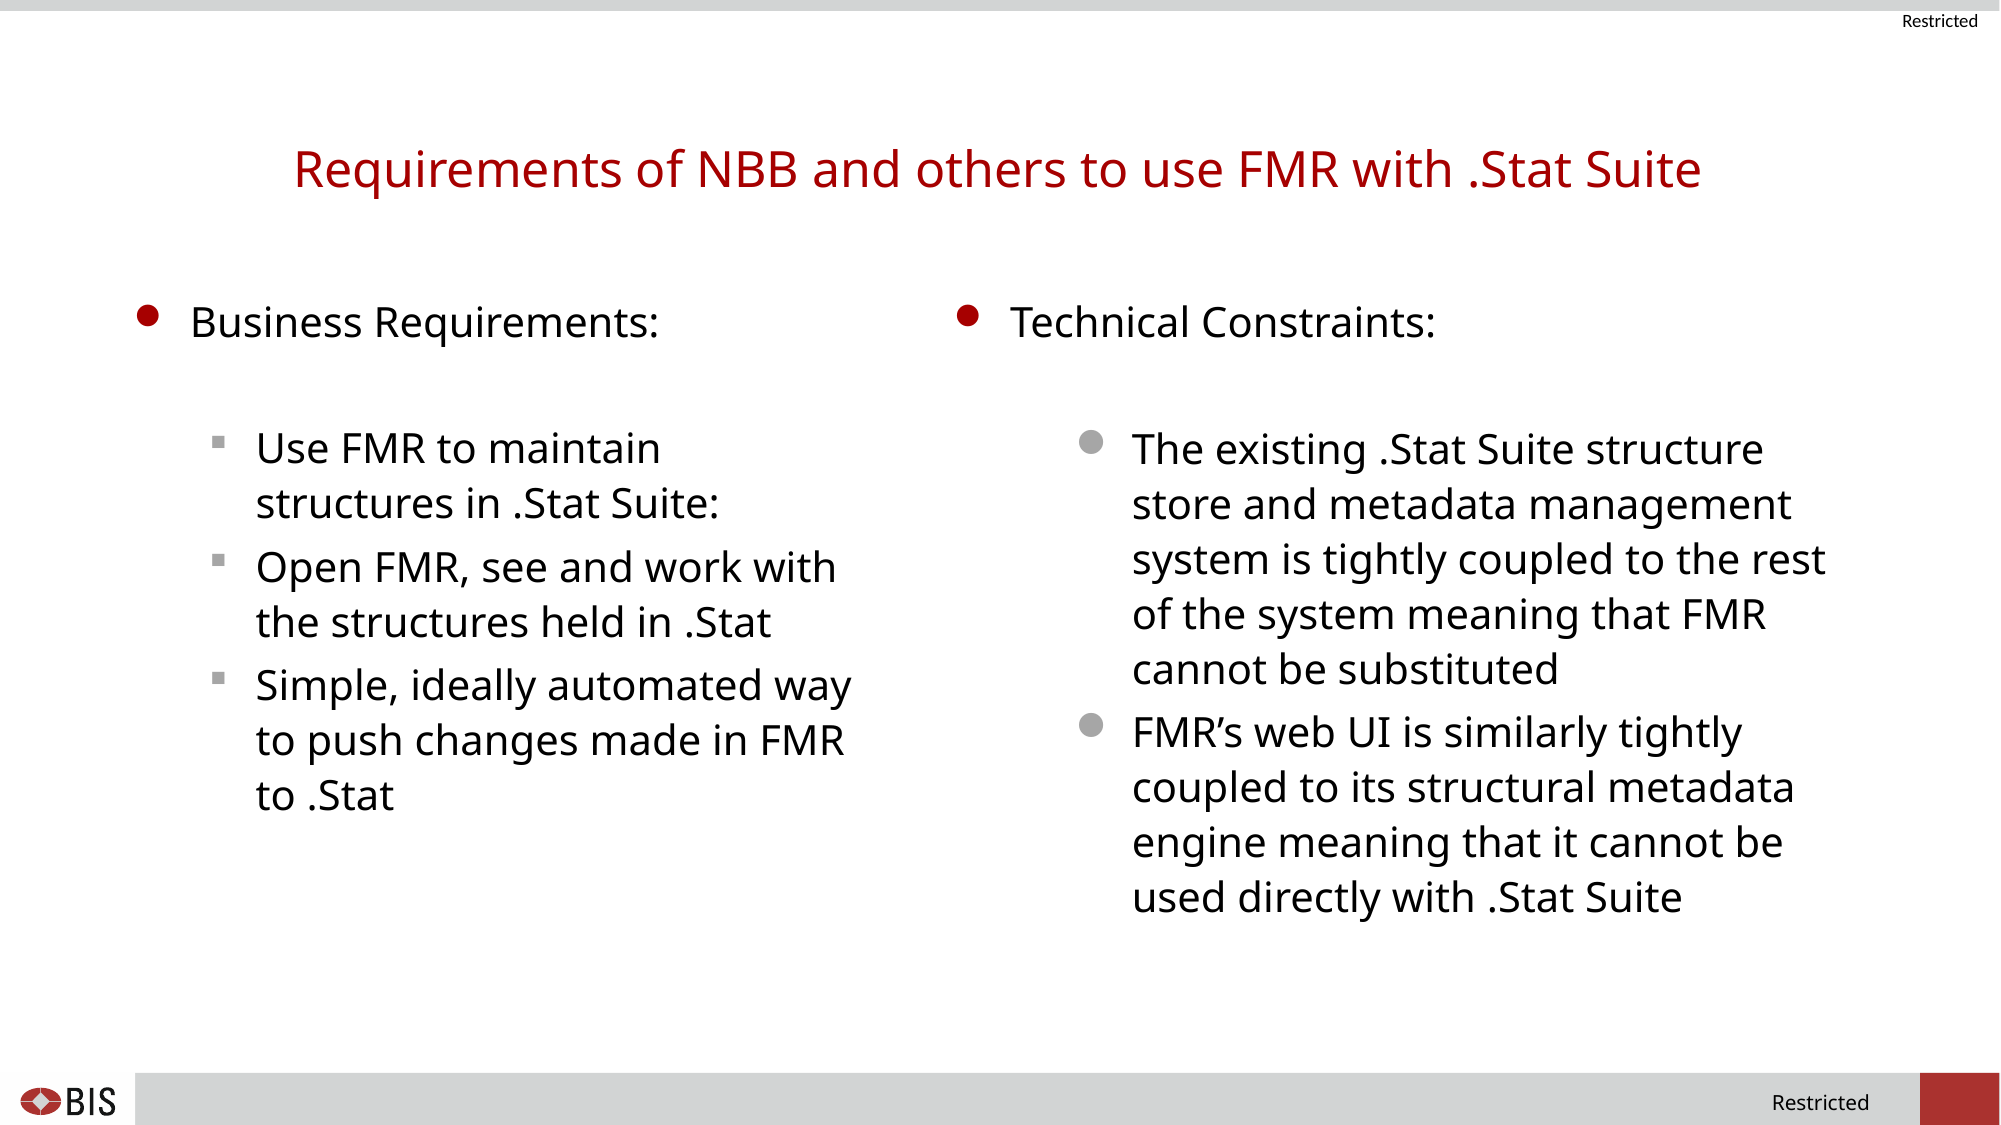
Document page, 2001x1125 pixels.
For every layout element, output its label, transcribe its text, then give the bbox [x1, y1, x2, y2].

list Technical Constraints: The existing .Stat Suite structure store and metadata management system is tightly coupled to the rest of the system meaning that FMR cannot be substituted FMR’s web UI is similarly tightly coupled to its structural metadata engine meaning that it cannot be used directly with .Stat Suite [953, 290, 1867, 1000]
title Requirements of NBB and others to use FMR with .Stat Suite [133, 137, 1863, 268]
list Business Requirements: Use FMR to maintain structures in .Stat Suite: Open FMR, see and work with the structures held in .Stat Simple, ideally automated way to push changes made in FMR to .Stat [133, 290, 867, 1000]
